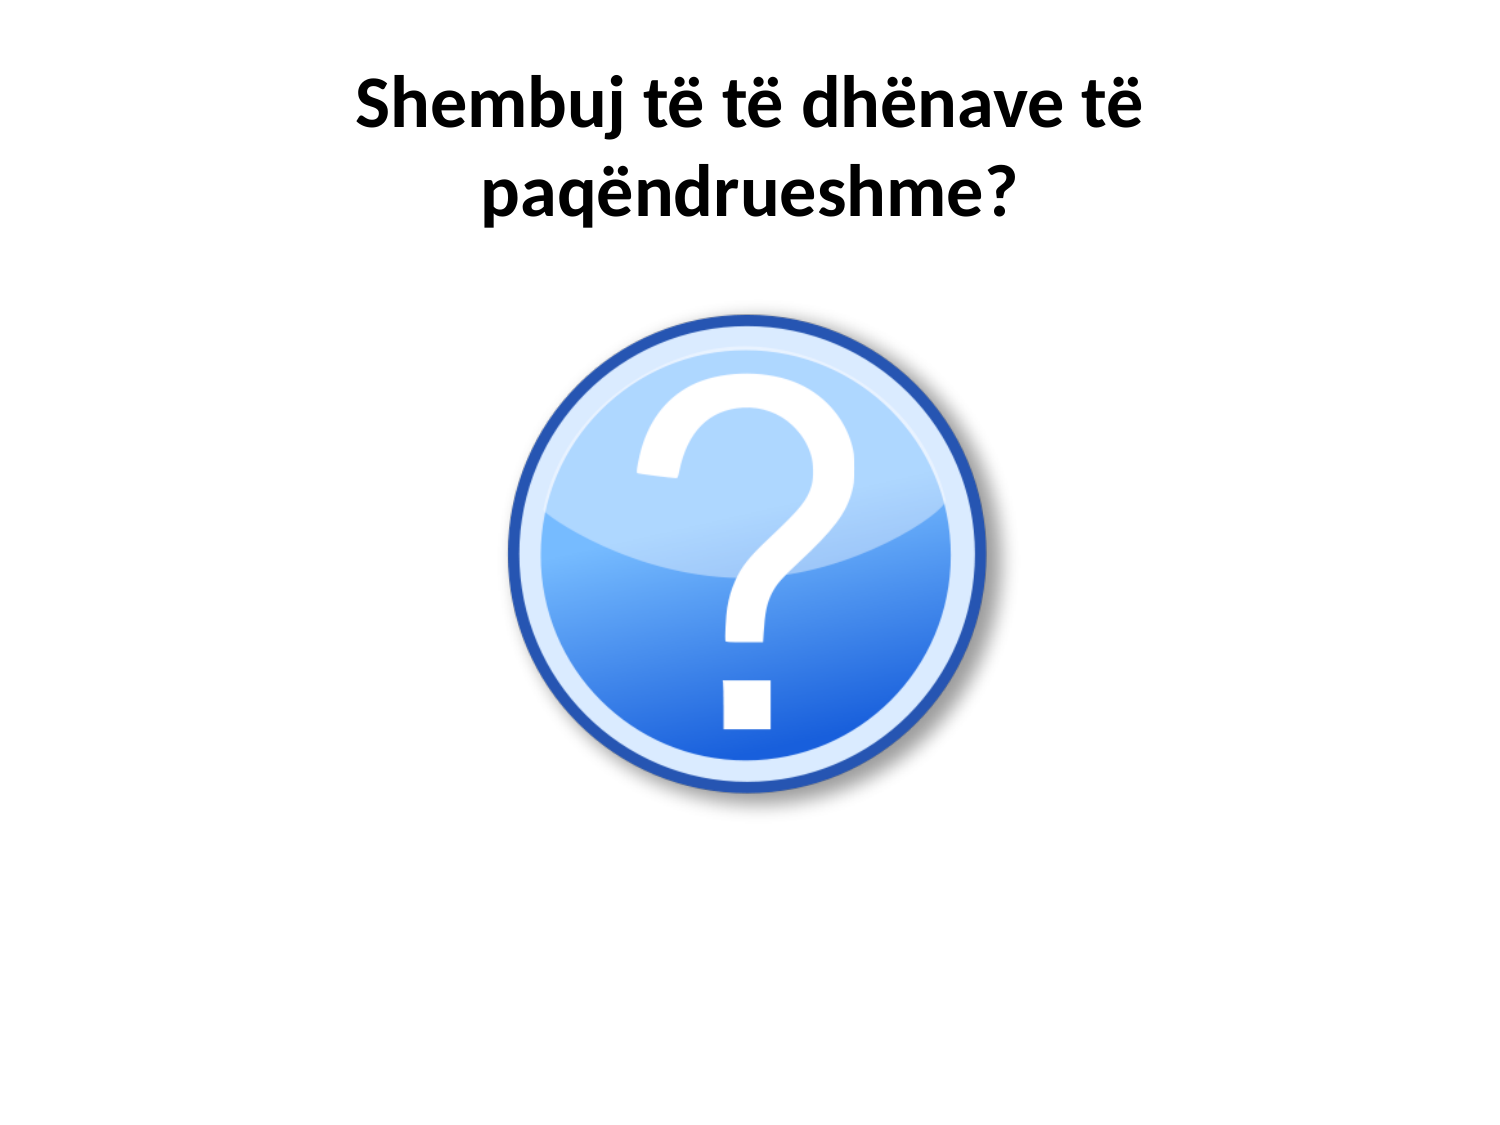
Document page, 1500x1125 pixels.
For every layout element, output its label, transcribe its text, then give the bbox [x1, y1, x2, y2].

title Shembuj të të dhënave të paqëndrueshme? [75, 45, 1425, 240]
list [255, 284, 1249, 831]
